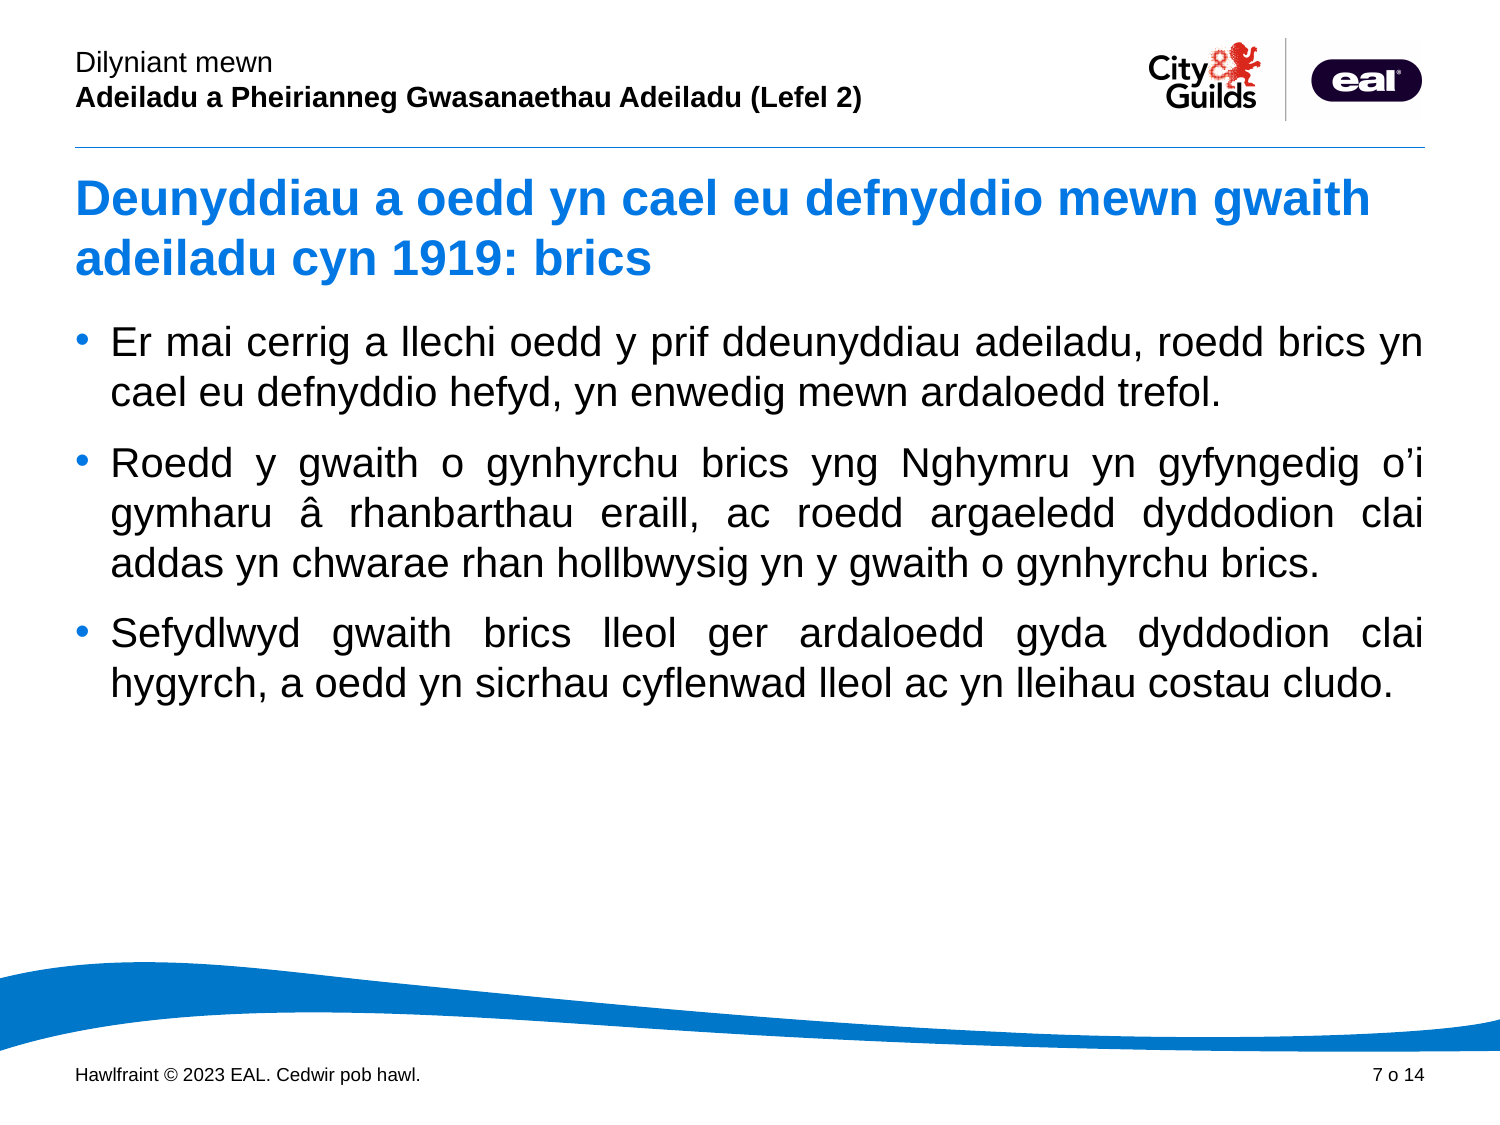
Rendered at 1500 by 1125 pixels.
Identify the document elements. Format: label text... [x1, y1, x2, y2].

title Deunyddiau a oedd yn cael eu defnyddio mewn gwaith adeiladu cyn 1919: brics [74, 165, 1426, 229]
picture [1149, 38, 1422, 121]
list Er mai cerrig a llechi oedd y prif ddeunyddiau adeiladu, roedd brics yn cael eu defnyddio hefyd, yn enwedig mewn ardaloedd trefol. Roedd y gwaith o gynhyrchu brics yng Nghymru yn gyfyngedig o’i gymharu â rhanbarthau eraill, ac roedd argaeledd dyddodion clai addas yn chwarae rhan hollbwysig yn y gwaith o gynhyrchu brics. Sefydlwyd gwaith brics lleol ger ardaloedd gyda dyddodion clai hygyrch, a oedd yn sicrhau cyflenwad lleol ac yn lleihau costau cludo. [74, 314, 1426, 1012]
